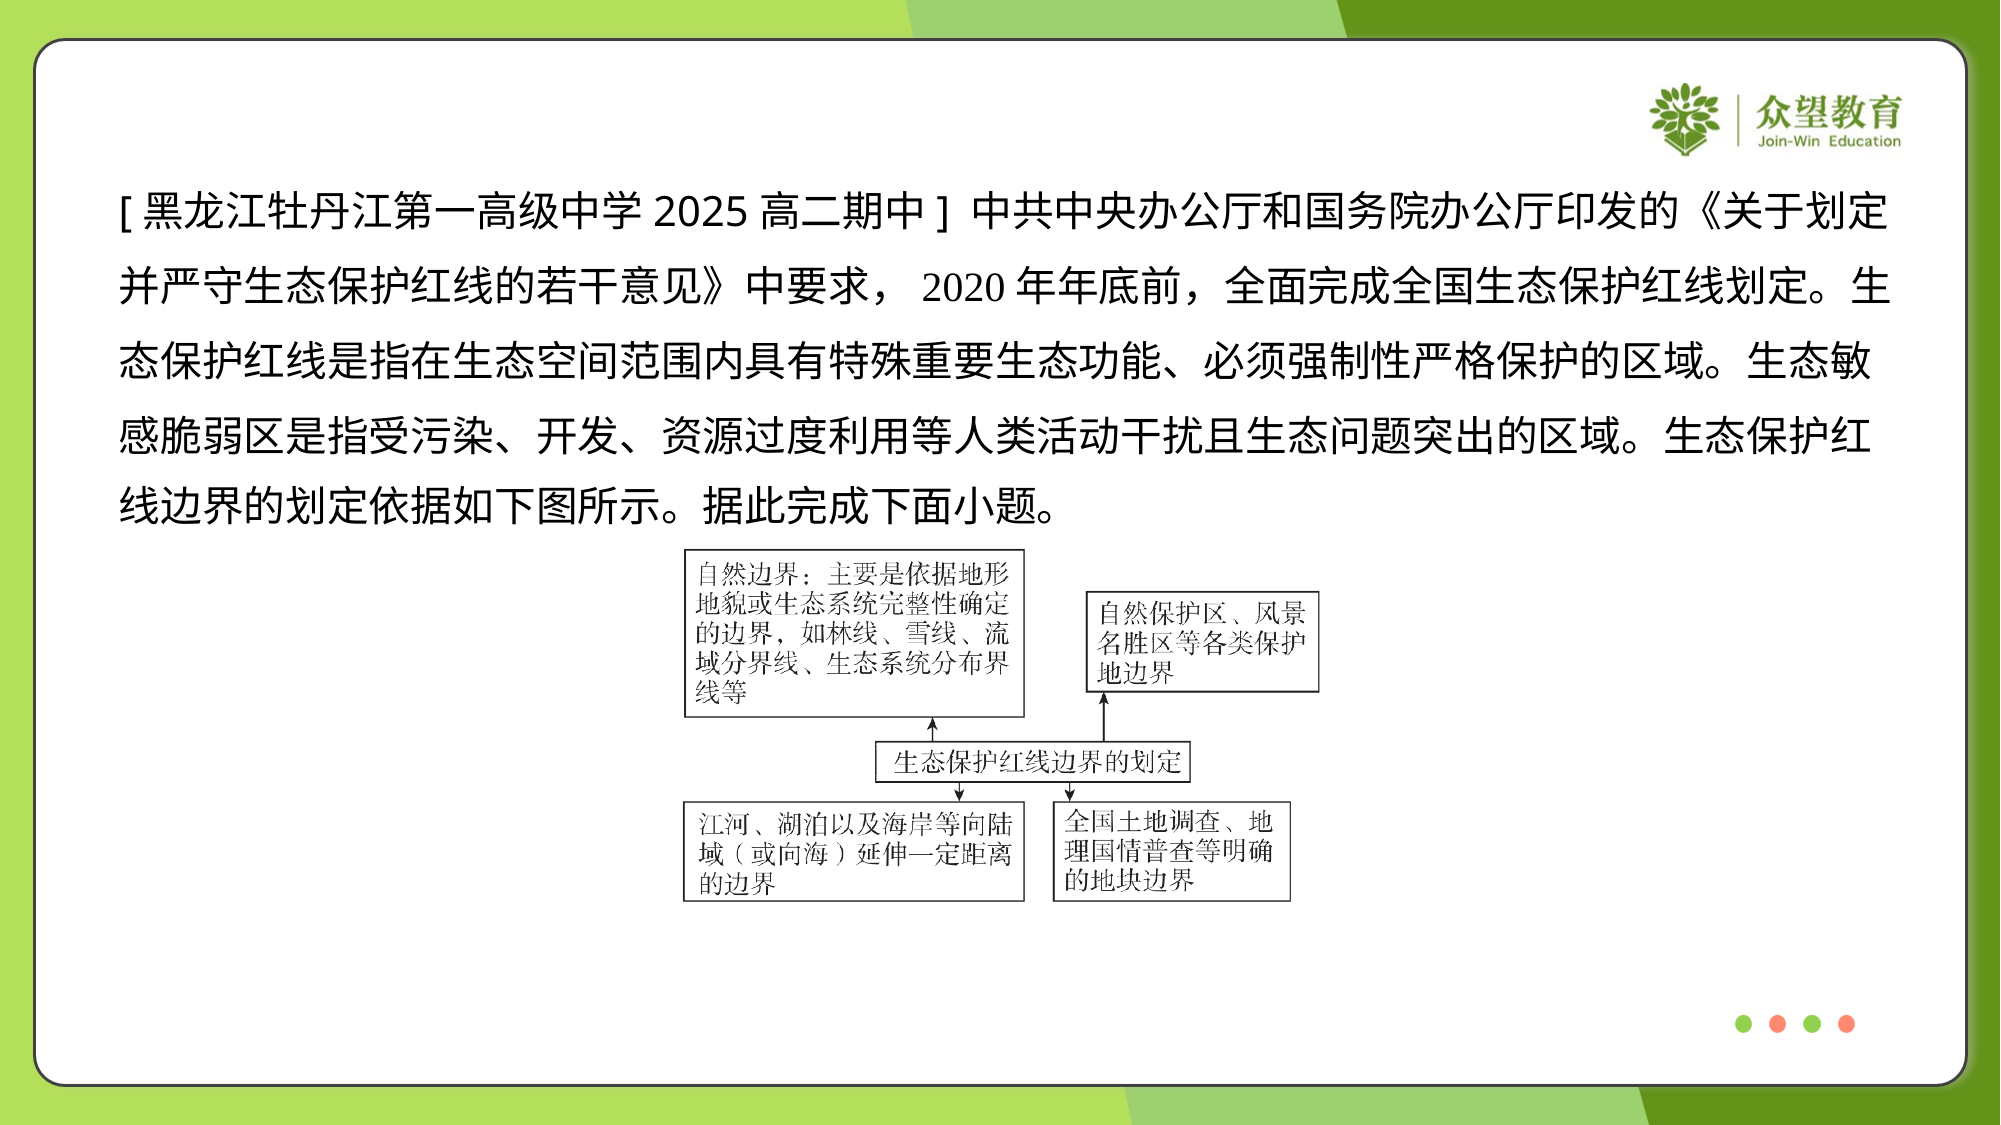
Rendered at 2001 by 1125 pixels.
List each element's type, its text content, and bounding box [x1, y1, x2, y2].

text_box [黑龙江牡丹江第一高级中学2025高二期中] 中共中央办公厅和国务院办公厅印发的《关于划定 并严守生态保护红线的若干意见》中要求，2020年年底前，全面完成全国生态保护红线划定。生 态保护红线是指在生态空间范围内具有特殊重要生态功能、必须强制性严格保护的区域。生态敏 感脆弱区是指受污染、开发、资源过度利用等人类活动干扰且生态问题突出的区域。生态保护红 线边界的划定依据如下图所示。据此完成下面小题。 [118, 159, 1883, 523]
picture [0, 0, 2000, 1125]
